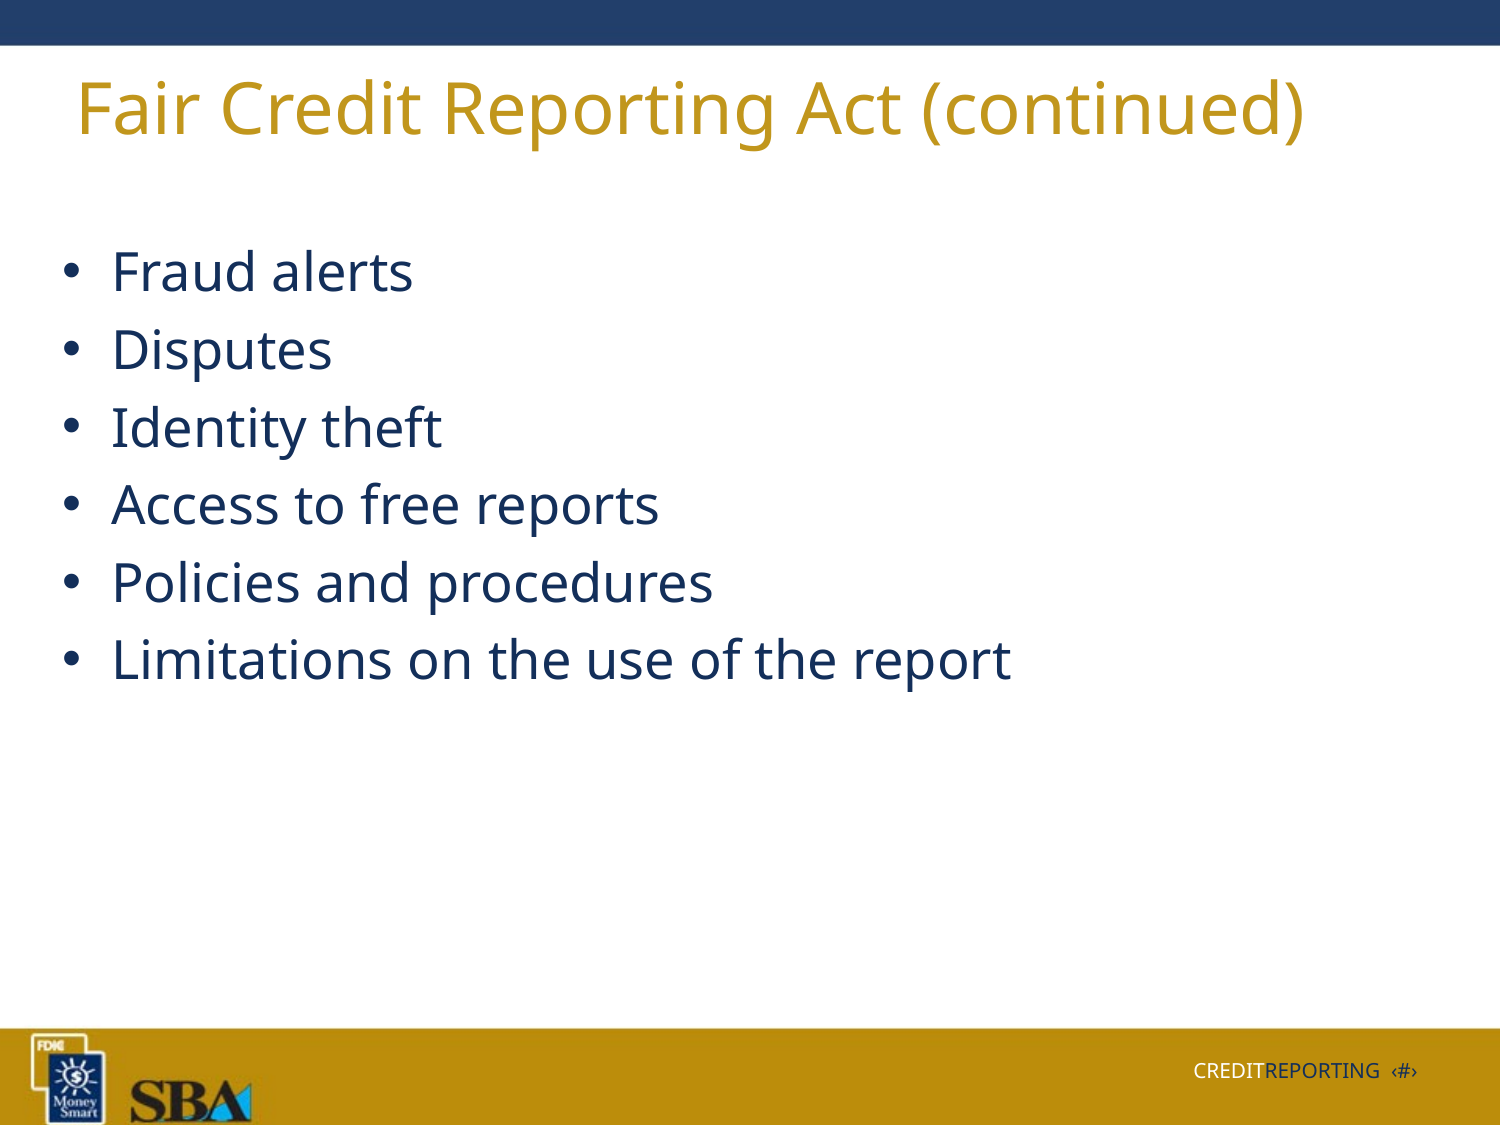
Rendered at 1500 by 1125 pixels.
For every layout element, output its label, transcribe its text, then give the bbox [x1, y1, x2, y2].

title Fair Credit Reporting Act (continued) [74, 61, 1426, 163]
list Fraud alerts Disputes Identity theft Access to free reports Policies and procedures Limitations on the use of the report [61, 236, 1413, 938]
picture [0, 0, 1500, 1125]
